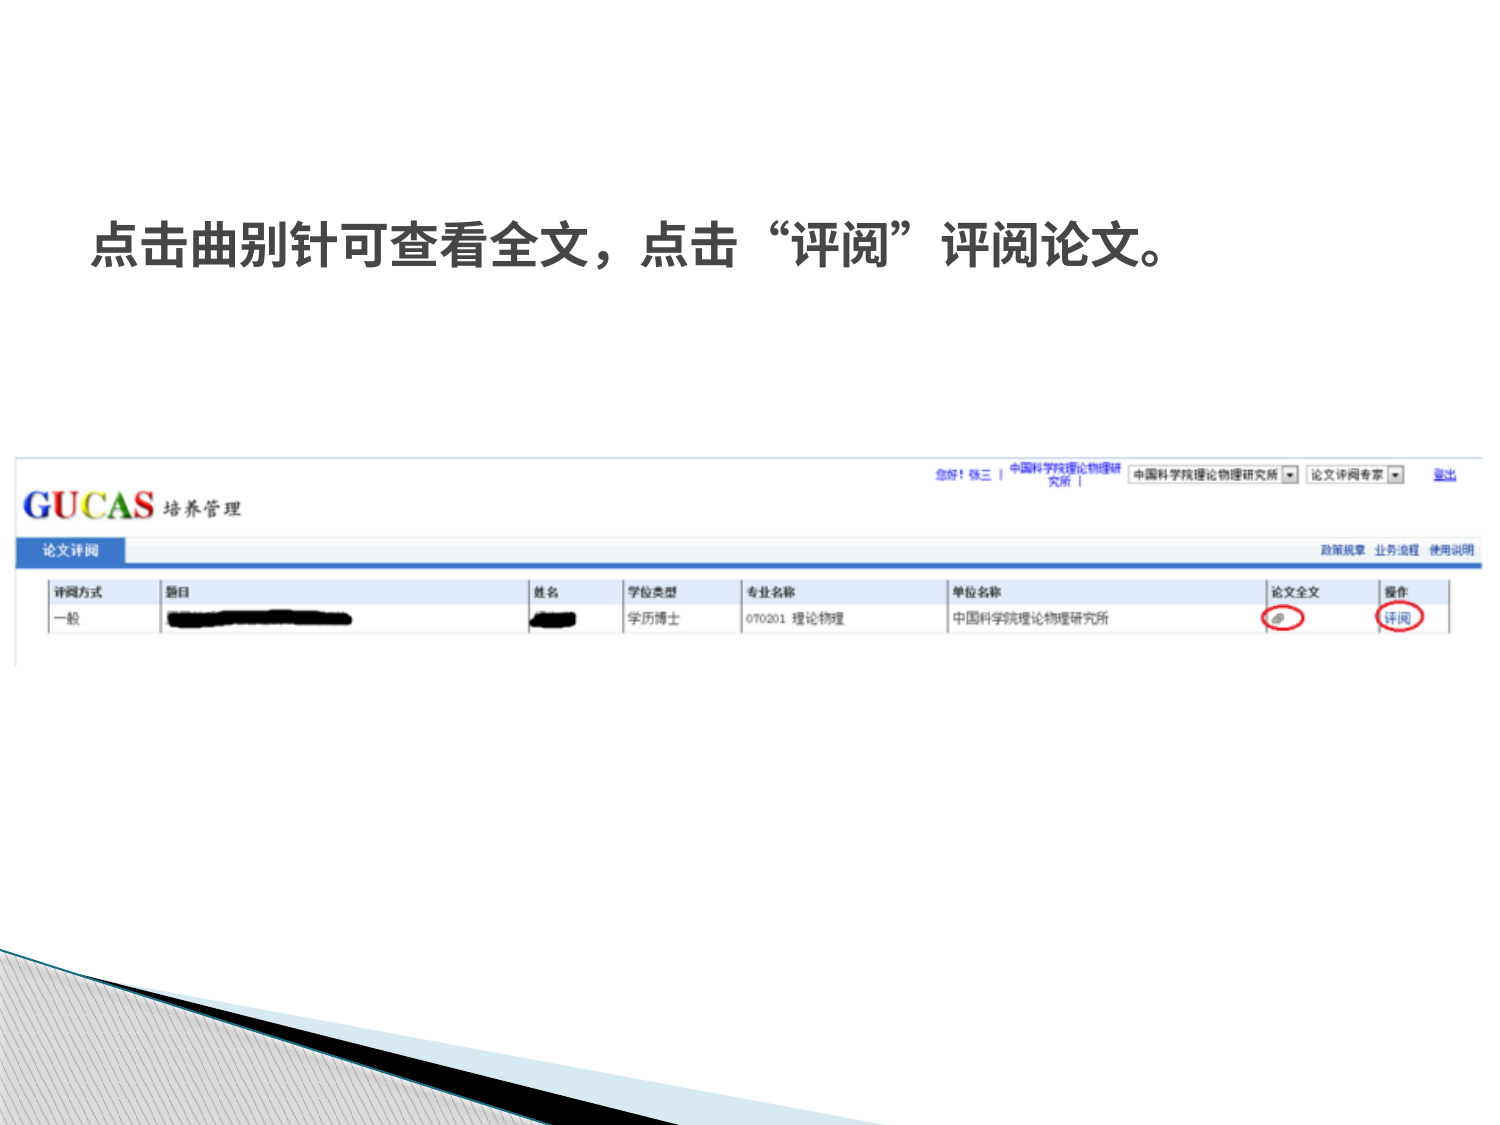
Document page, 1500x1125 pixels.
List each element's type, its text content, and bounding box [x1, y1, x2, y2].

text_box 点击曲别针可查看全文，点击“评阅”评阅论文。 [74, 90, 1425, 398]
picture [14, 455, 1483, 668]
